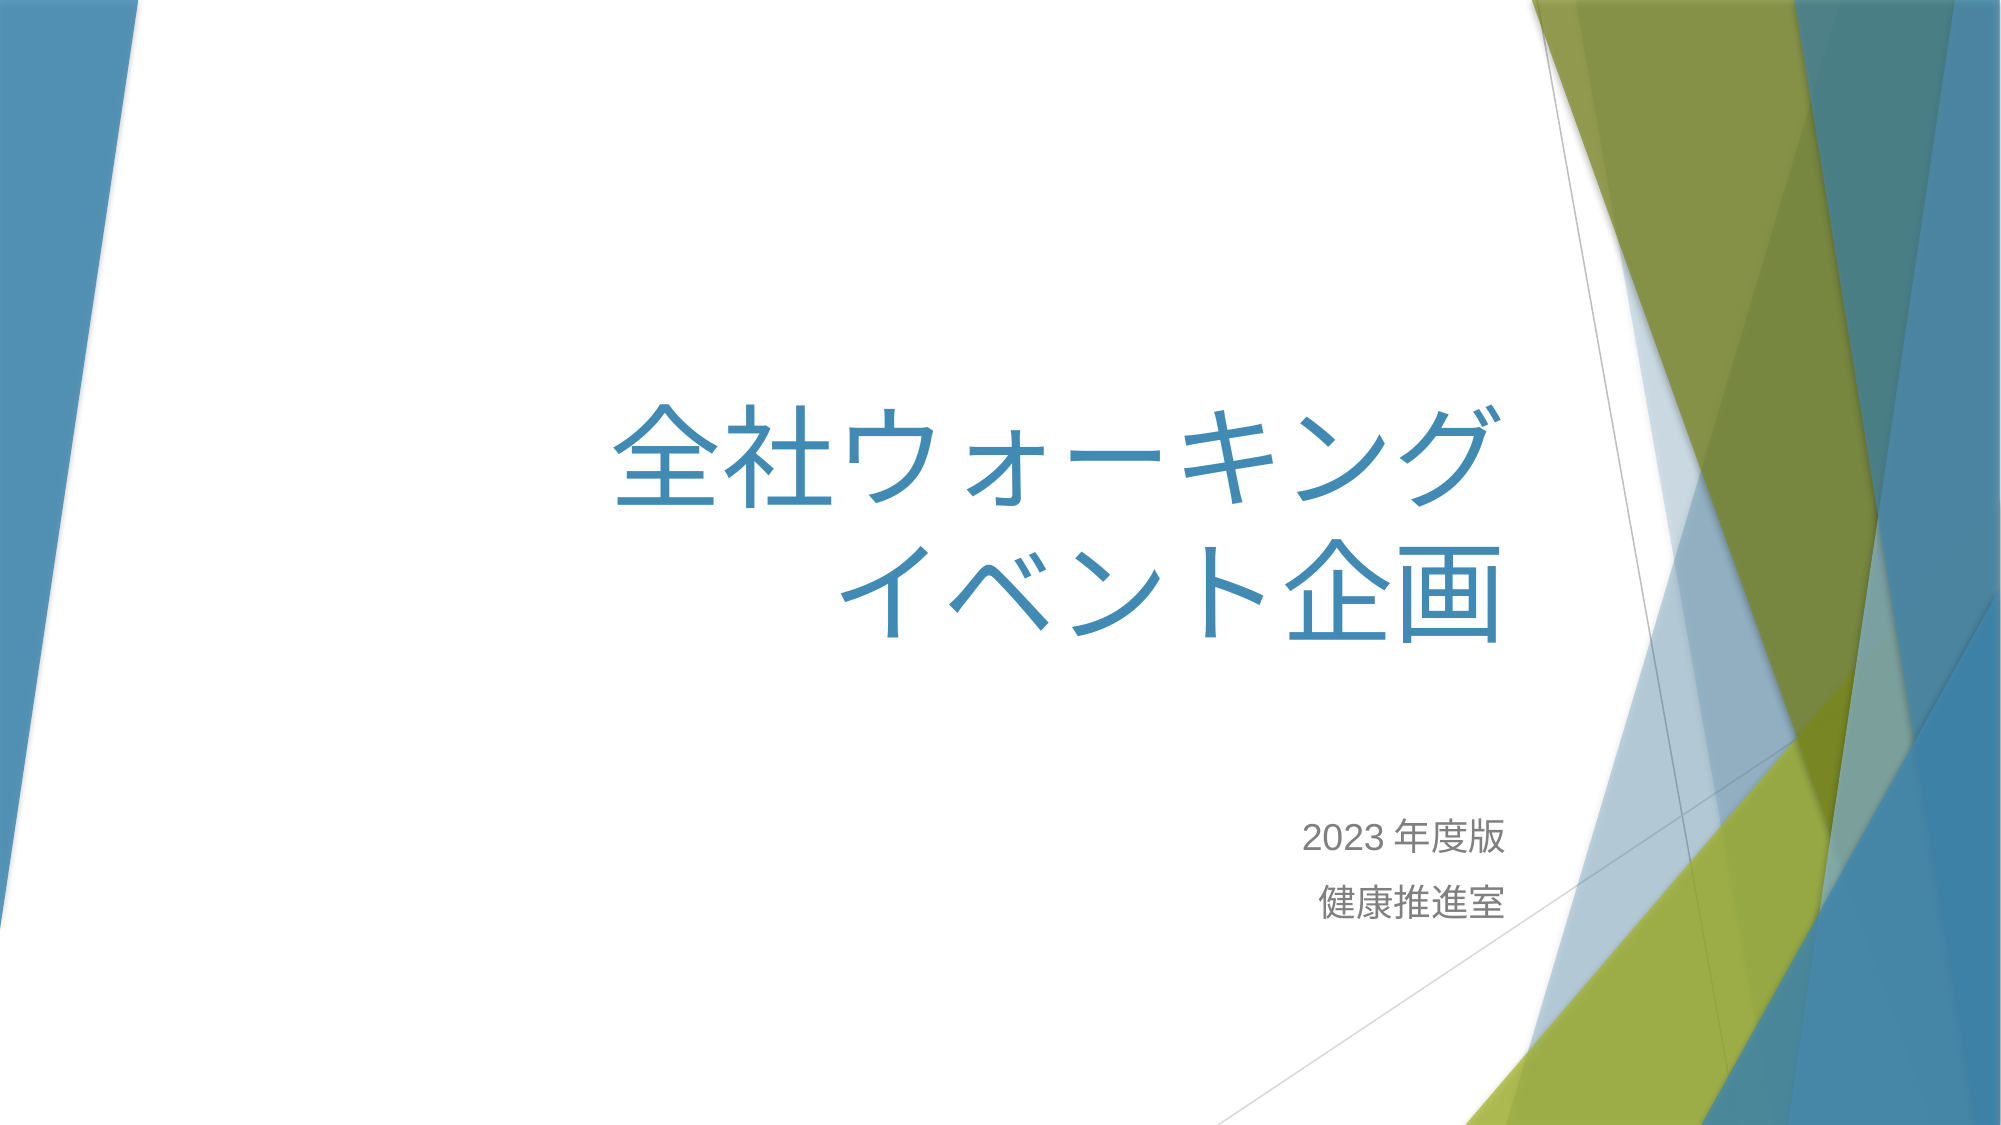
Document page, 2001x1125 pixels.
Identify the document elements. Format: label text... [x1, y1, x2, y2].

subtitle 2023年度版 健康推進室 [1227, 805, 1522, 947]
title 全社ウォーキング イベント企画 [247, 394, 1522, 665]
